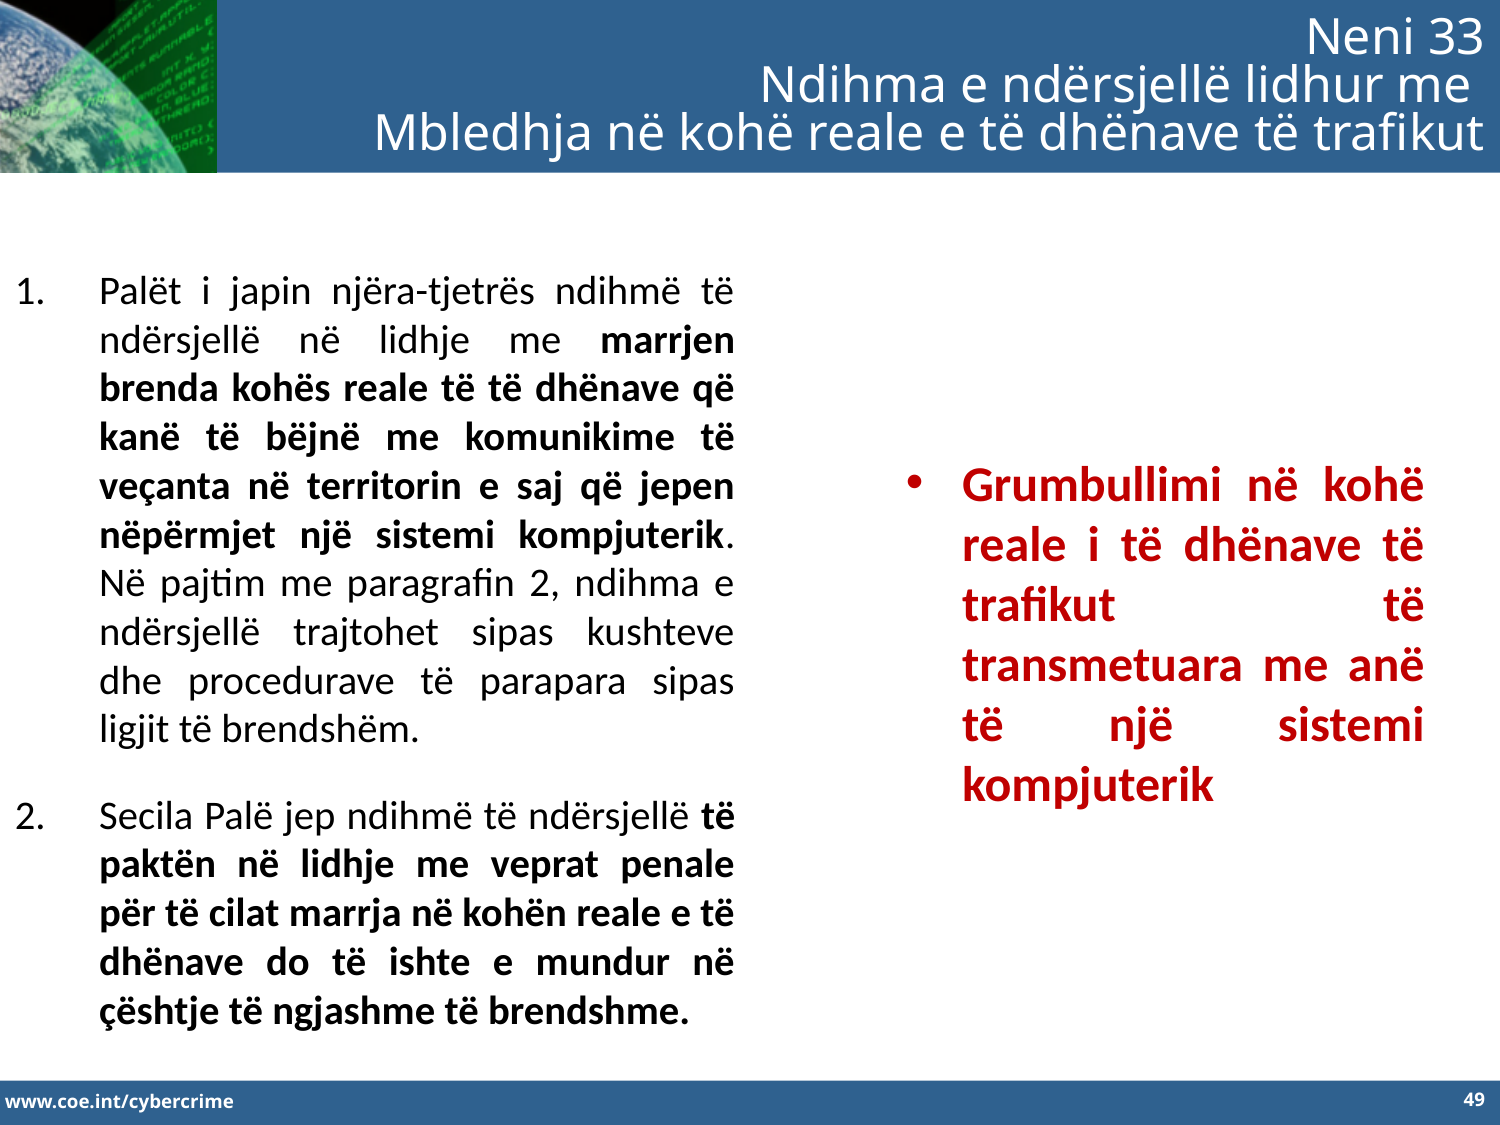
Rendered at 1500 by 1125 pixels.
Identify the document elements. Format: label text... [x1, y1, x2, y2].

text_box Neni 33 Ndihma e ndërsjellë lidhur me Mbledhja në kohë reale e të dhënave të trafikut [311, 12, 1500, 165]
slide_number 49 [1149, 1079, 1500, 1125]
picture [0, 1, 217, 173]
text_box Palët i japin njëra-tjetrës ndihmë të ndërsjellë në lidhje me marrjen brenda kohës reale të të dhënave që kanë të bëjnë me komunikime të veçanta në territorin e saj që jepen nëpërmjet një sistemi kompjuterik. Në pajtim me paragrafin 2, ndihma e ndërsjellë trajtohet sipas kushteve dhe procedurave të parapara sipas ligjit të brendshëm. Secila Palë jep ndihmë të ndërsjellë të paktën në lidhje me veprat penale për të cilat marrja në kohën reale e të dhënave do të ishte e mundur në çështje të ngjashme të brendshme. [0, 256, 750, 1040]
text_box Grumbullimi në kohë reale i të dhënave të trafikut të transmetuara me anë të një sistemi kompjuterik [891, 443, 1440, 819]
